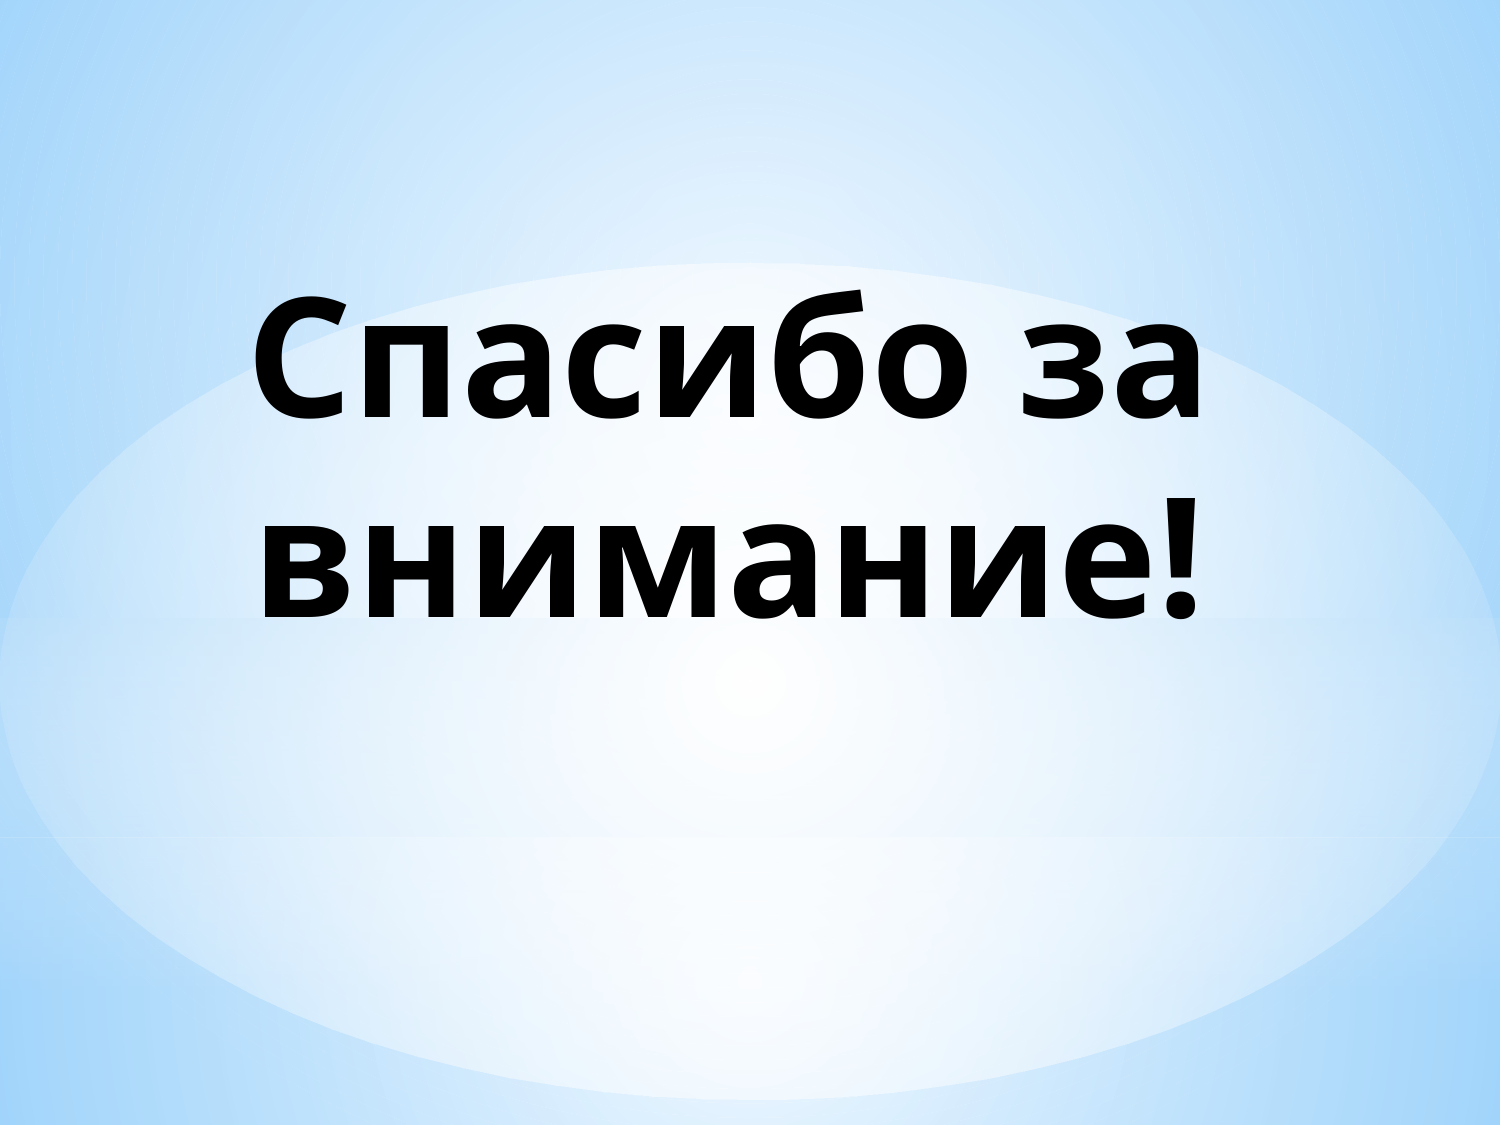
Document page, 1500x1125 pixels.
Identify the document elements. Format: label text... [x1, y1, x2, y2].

title Спасибо за внимание! [194, 243, 1264, 870]
